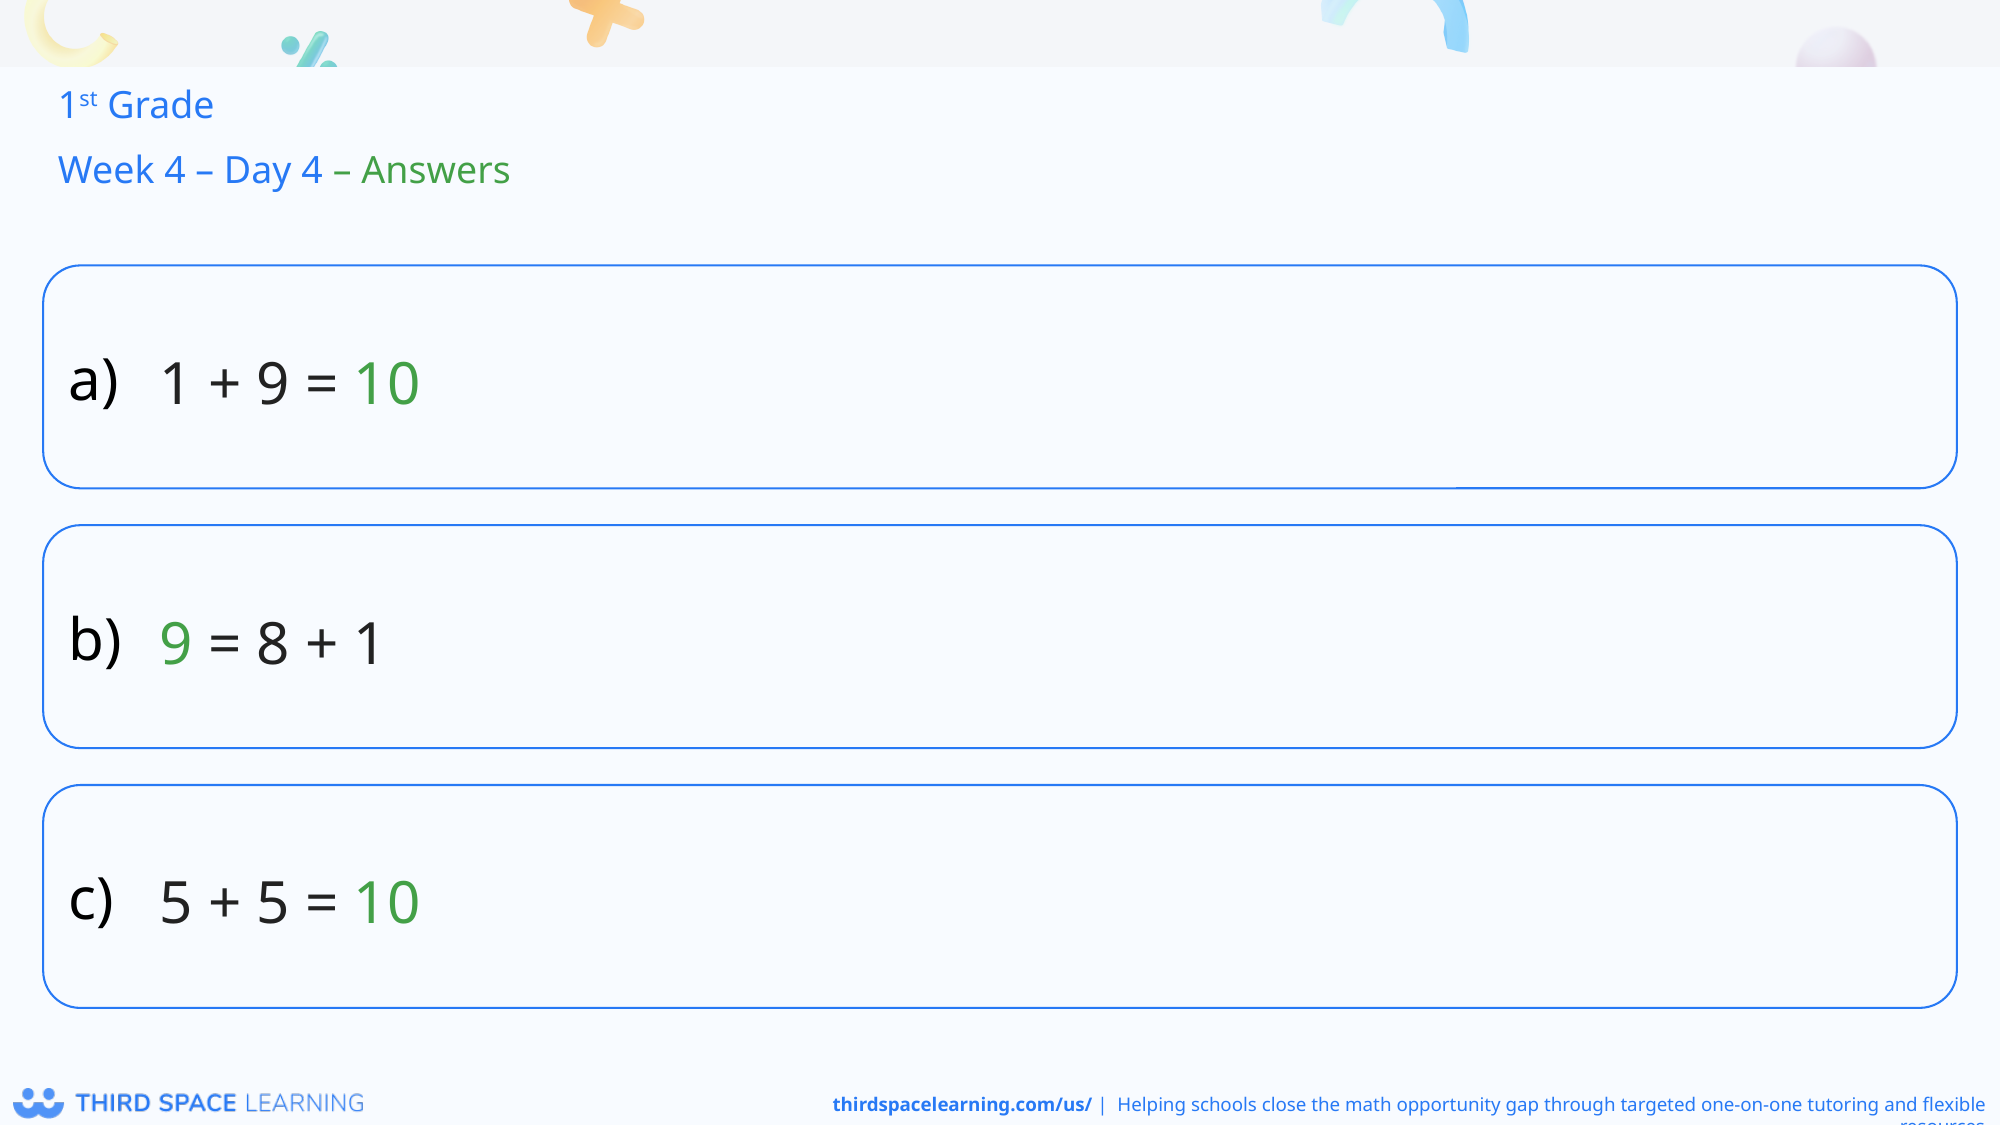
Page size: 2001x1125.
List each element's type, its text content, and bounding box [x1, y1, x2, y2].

list 5 + 5 = 10 [144, 807, 1922, 994]
text_box 1st Grade Week 4 – Day 4 – Answers [43, 73, 705, 212]
picture [13, 1088, 365, 1119]
list 1 + 9 = 10 [144, 288, 1922, 474]
list 9 = 8 + 1 [144, 548, 1922, 734]
picture [0, 0, 2000, 67]
